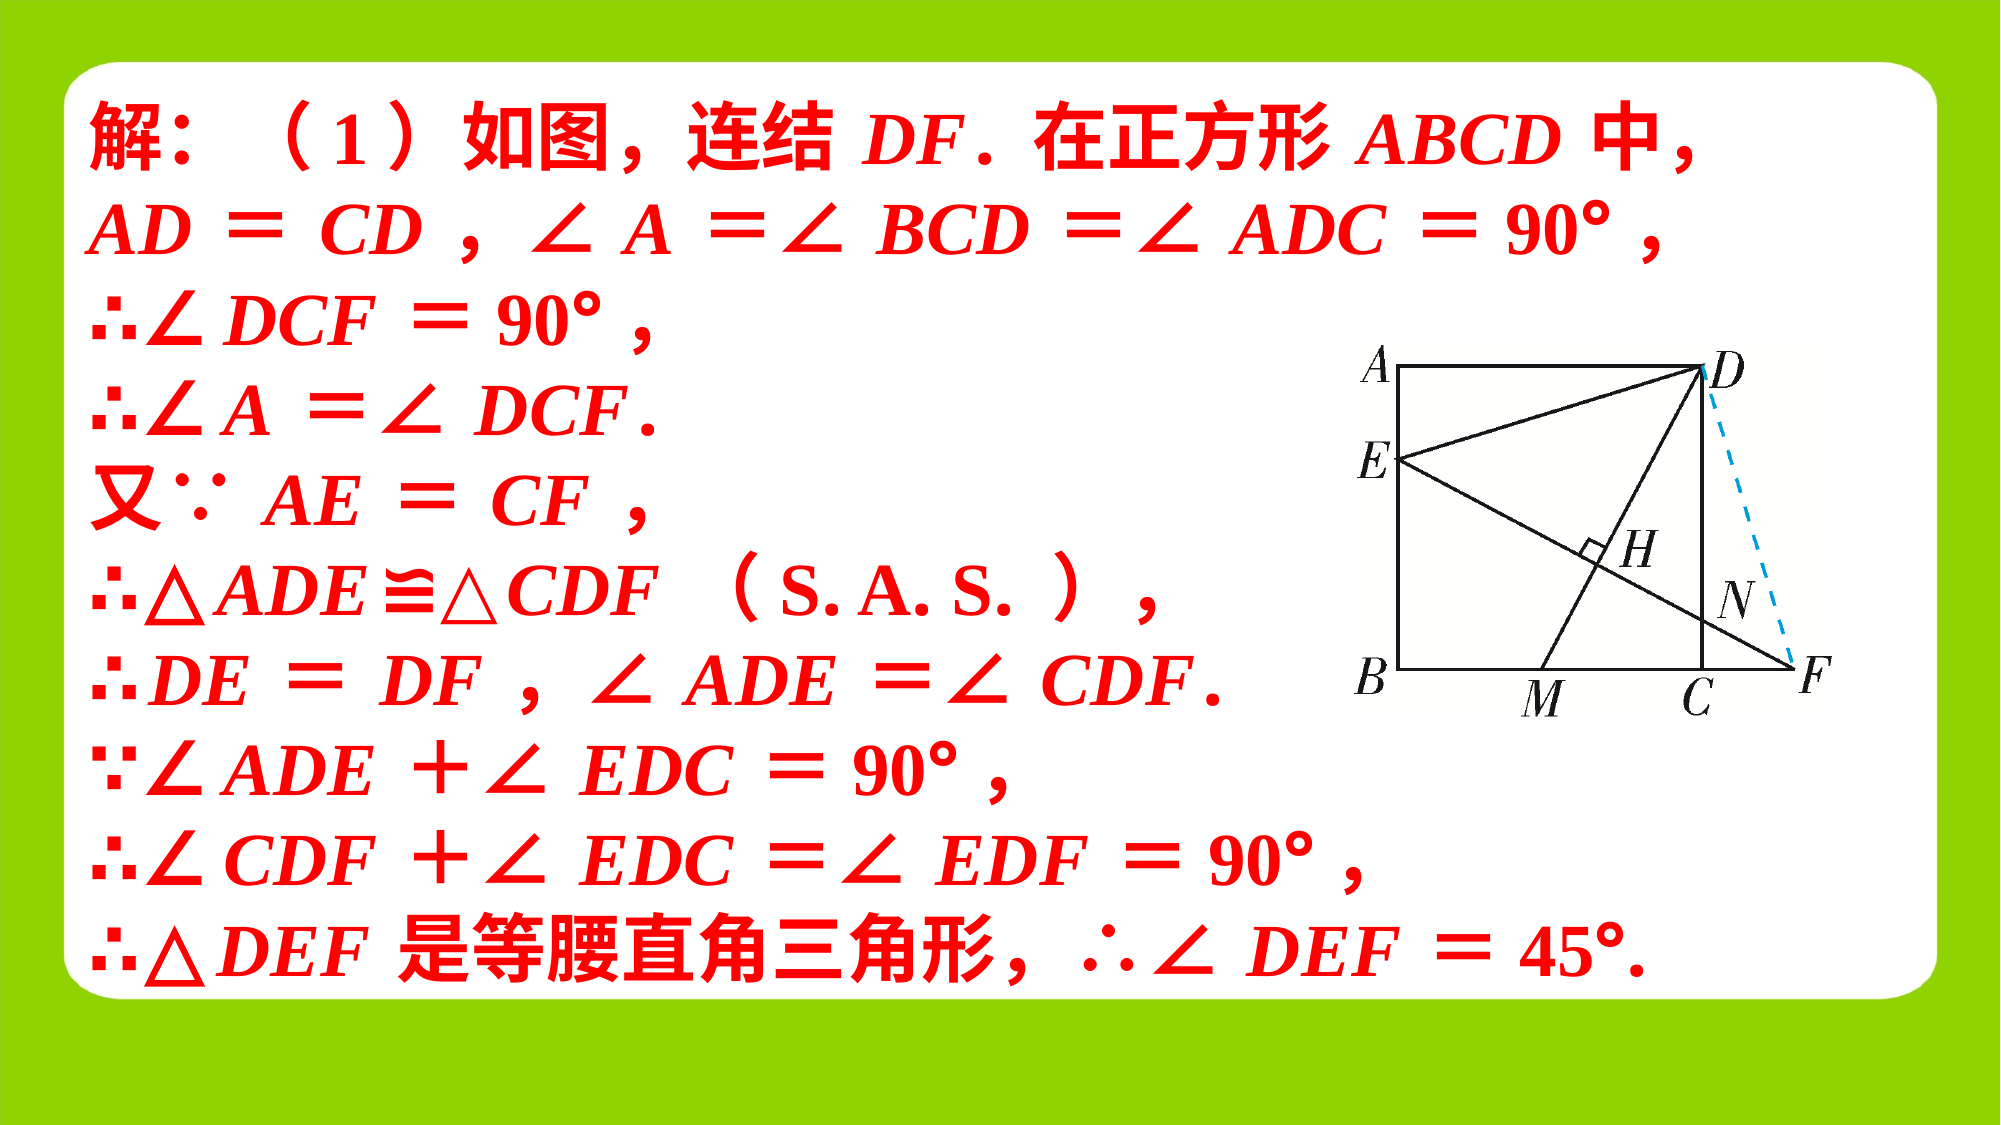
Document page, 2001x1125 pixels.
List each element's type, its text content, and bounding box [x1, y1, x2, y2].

text_box 解：（1）如图，连结DF. 在正方形ABCD中， AD＝CD，∠A＝∠BCD＝∠ADC＝90°， ∴∠DCF＝90°， ∴∠A＝∠DCF. 又∵AE＝CF， ∴△ADE≌△CDF（S. A. S. ）， ∴DE＝DF，∠ADE＝∠CDF. ∵∠ADE＋∠EDC＝90°， ∴∠CDF＋∠EDC＝∠EDF＝90°， [88, 89, 1933, 1090]
picture [0, 0, 2001, 1125]
picture [1354, 345, 1832, 717]
text_box ∴△DEF是等腰直角三角形，∴∠DEF＝45°. [88, 901, 1672, 993]
